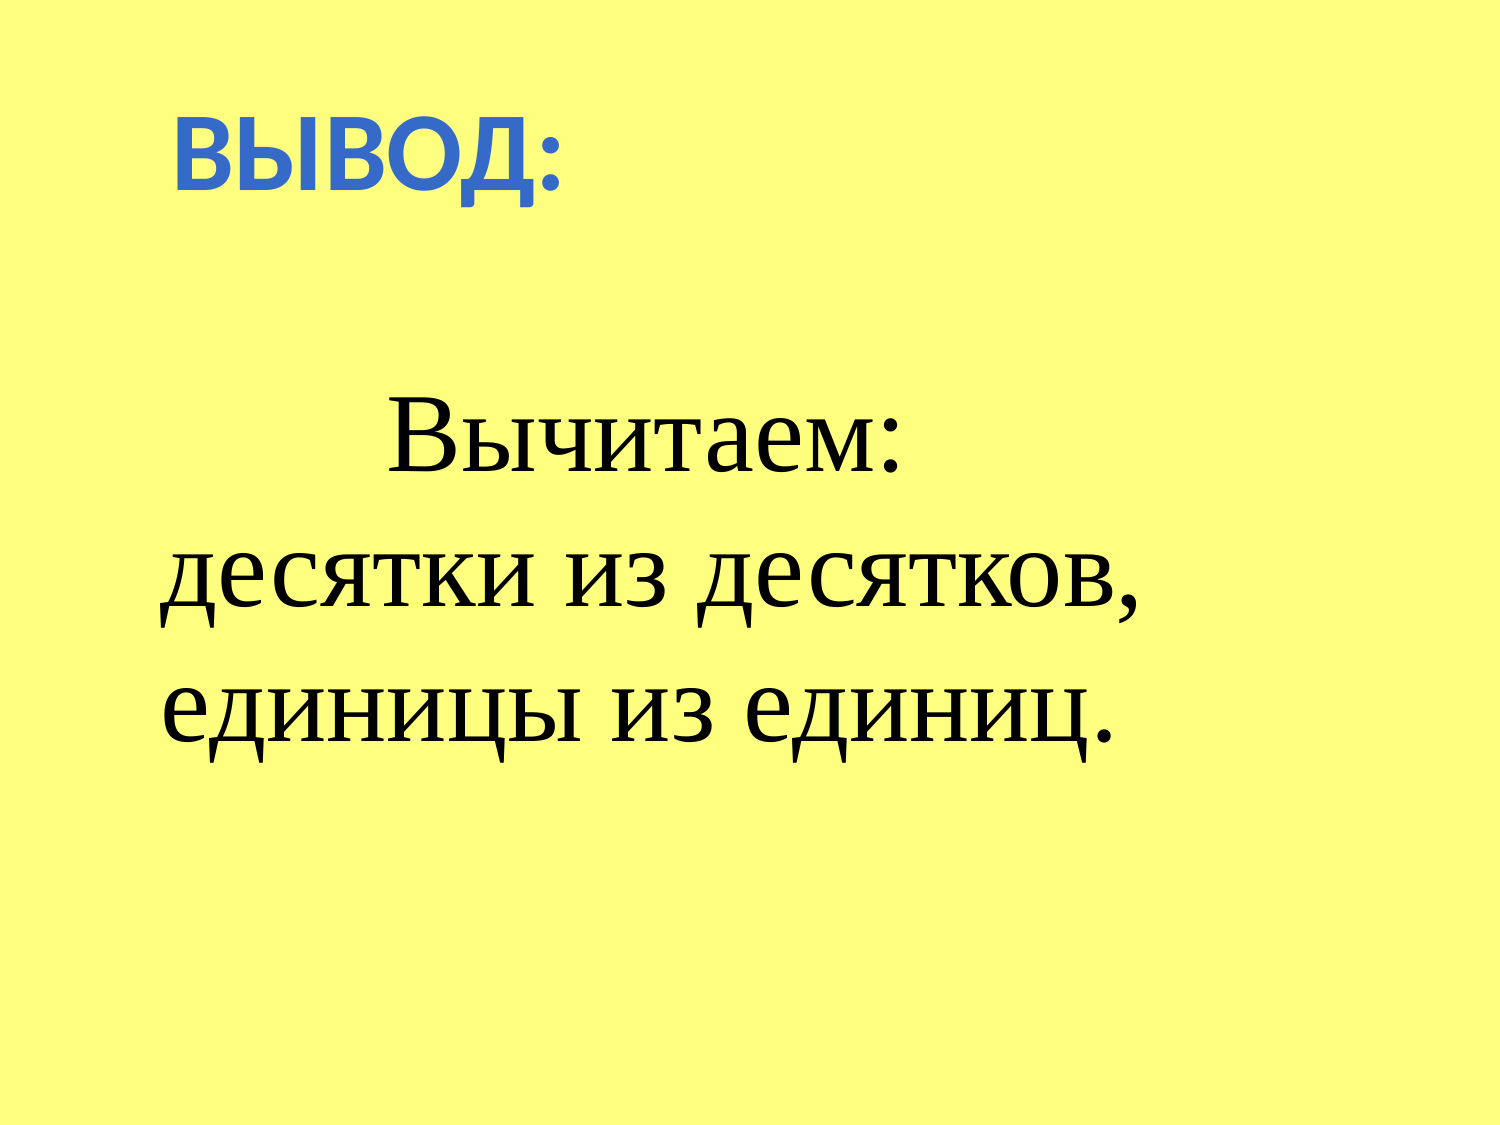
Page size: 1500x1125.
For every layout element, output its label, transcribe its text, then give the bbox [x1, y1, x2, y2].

text_box Вывод: [105, 70, 633, 220]
text_box Вычитаем: десятки из десятков, единицы из единиц. [146, 351, 1161, 772]
